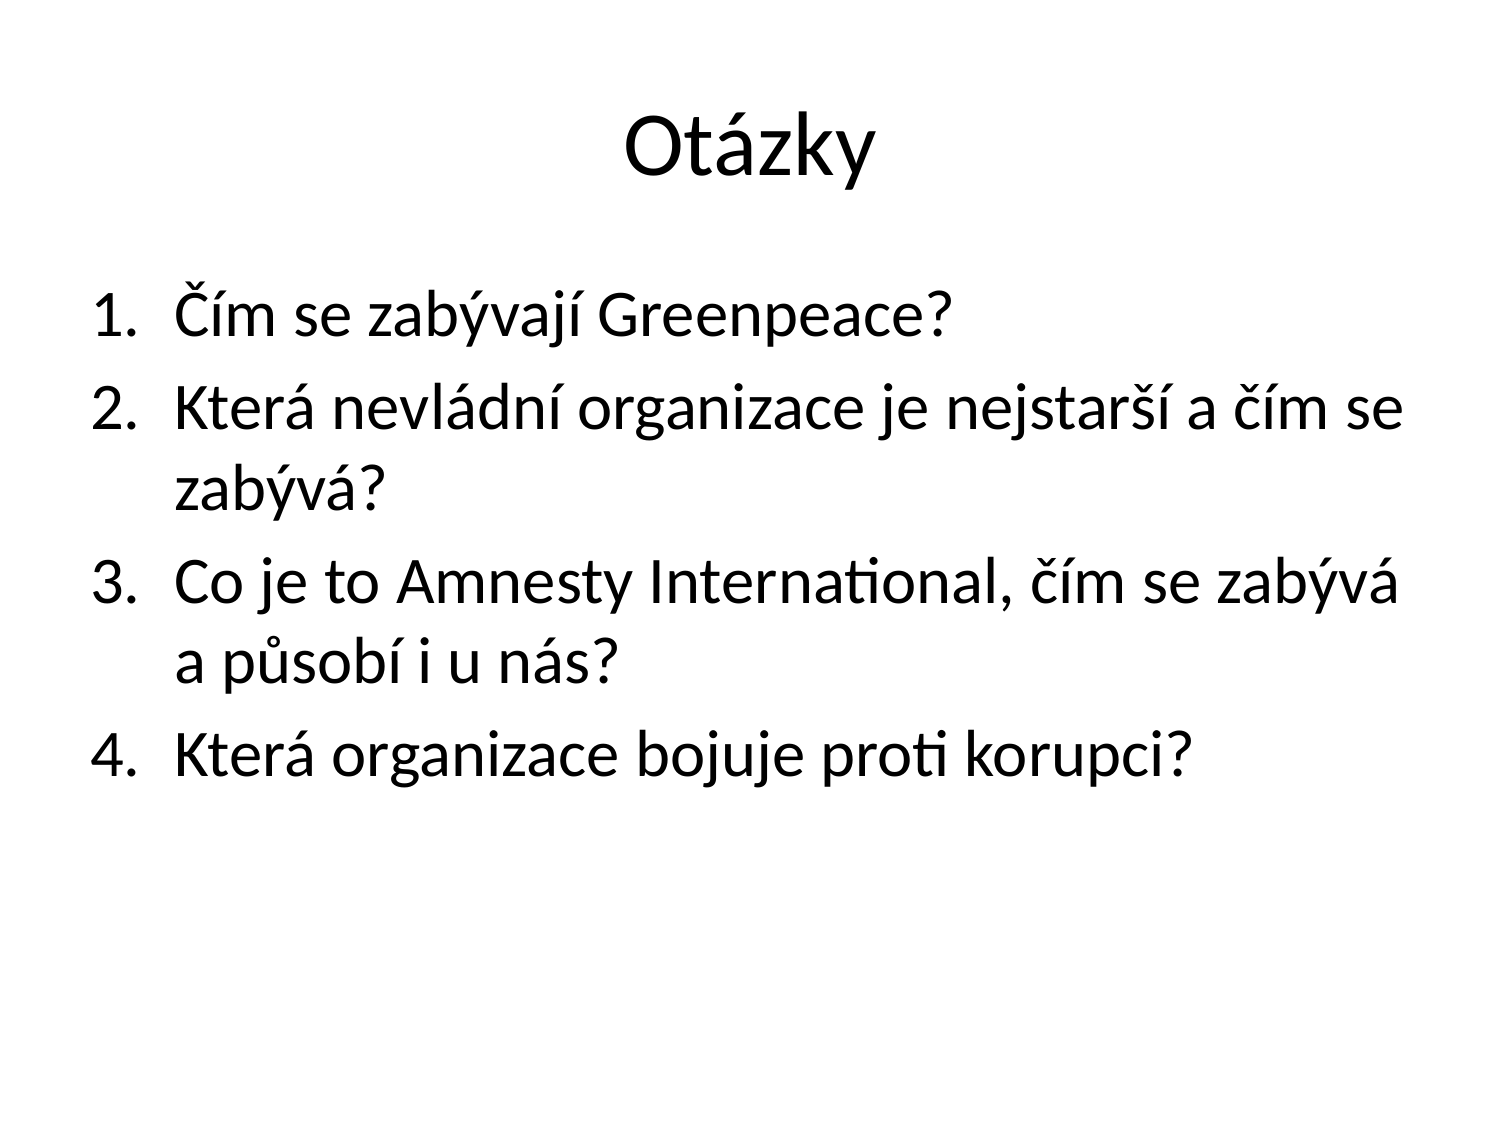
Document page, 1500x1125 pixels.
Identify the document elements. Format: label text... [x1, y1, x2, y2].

title Otázky [75, 45, 1425, 233]
list Čím se zabývají Greenpeace? Která nevládní organizace je nejstarší a čím se zabývá? Co je to Amnesty International, čím se zabývá a působí i u nás? Která organizace bojuje proti korupci? [75, 262, 1425, 1005]
